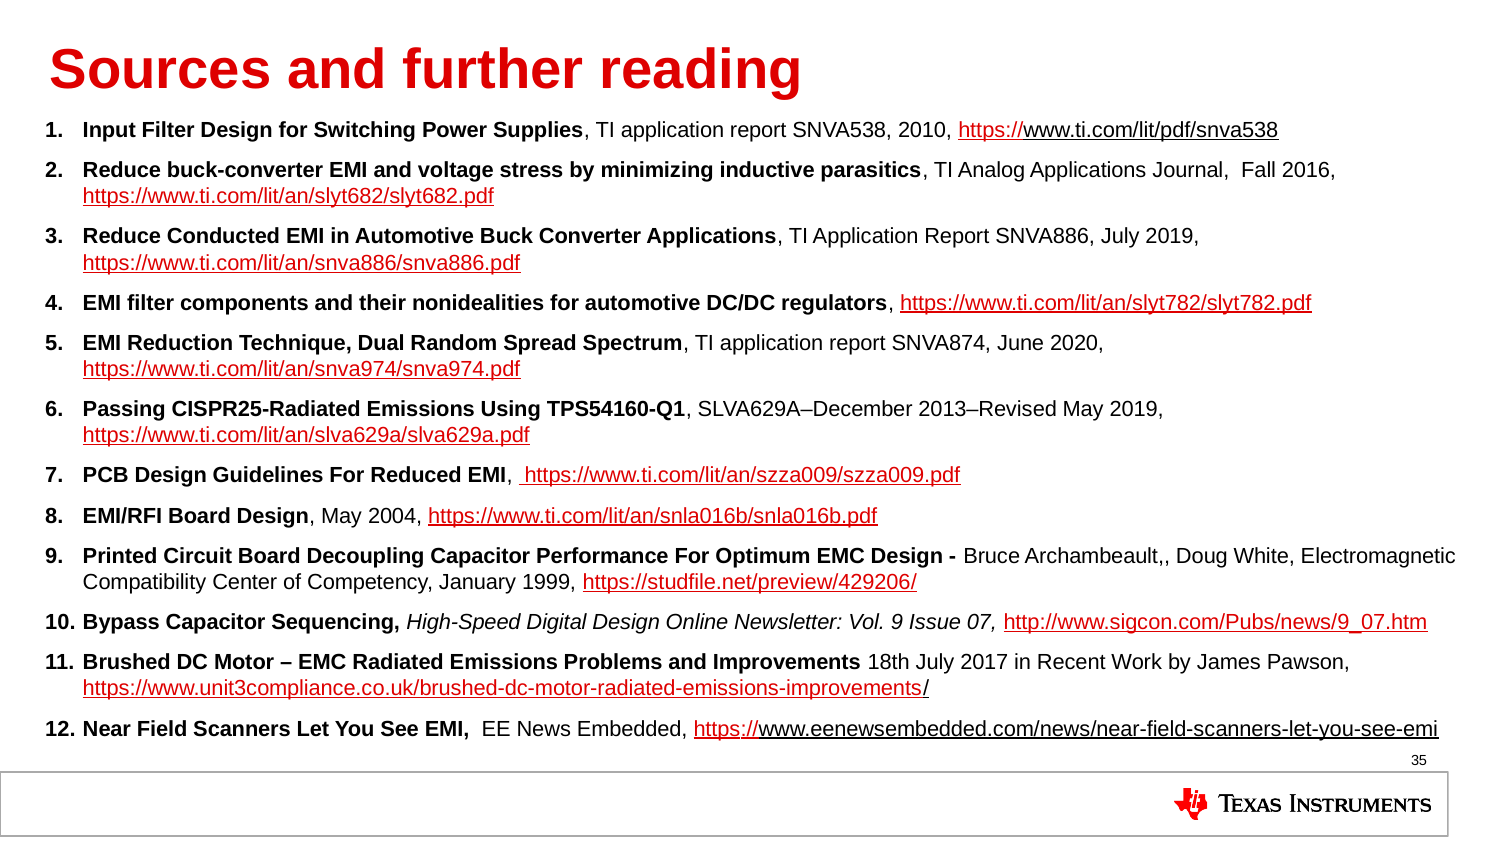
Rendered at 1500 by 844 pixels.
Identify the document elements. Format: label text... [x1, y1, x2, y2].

picture [1174, 788, 1431, 820]
slide_number 35 [1089, 744, 1440, 770]
list Input Filter Design for Switching Power Supplies, TI application report SNVA538, 2010, https://www.ti.com/lit/pdf/snva538 Reduce buck-converter EMI and voltage stress by minimizing inductive parasitics, TI Analog Applications Journal, Fall 2016, https://www.ti.com/lit/an/slyt682/slyt682.pdf Reduce Conducted EMI in Automotive Buck Converter Applications, TI Application Report SNVA886, July 2019, https://www.ti.com/lit/an/snva886/snva886.pdf EMI filter components and their nonidealities for automotive DC/DC regulators, https://www.ti.com/lit/an/slyt782/slyt782.pdf EMI Reduction Technique, Dual Random Spread Spectrum, TI application report SNVA874, June 2020, https://www.ti.com/lit/an/snva974/snva974.pdf Passing CISPR25-Radiated Emissions Using TPS54160-Q1, SLVA629A–December 2013–Revised May 2019, https://www.ti.com/lit/an/slva629a/slva629a.pdf PCB Design Guidelines For Reduced EMI, https://www.ti.com/lit/an/szza009/szza009.pdf EMI/RFI Board Design, May 2004, https://www.ti.com/lit/an/snla016b/snla016b.pdf Printed Circuit Board Decoupling Capacitor Performance For Optimum EMC Design - Bruce Archambeault,, Doug White, Electromagnetic Compatibility Center of Competency, January 1999, https://studfile.net/preview/429206/ Bypass Capacitor Sequencing, High-Speed Digital Design Online Newsletter: Vol. 9 Issue 07, http://www.sigcon.com/Pubs/news/9_07.htm Brushed DC Motor – EMC Radiated Emissions Problems and Improvements 18th July 2017 in Recent Work by James Pawson, https://www.unit3compliance.co.uk/brushed-dc-motor-radiated-emissions-improvements/ Near Field Scanners Let You See EMI, EE News Embedded, https://www.eenewsembedded.com/news/near-field-scanners-let-you-see-emi [32, 109, 1472, 719]
title Sources and further reading [36, 20, 1425, 109]
